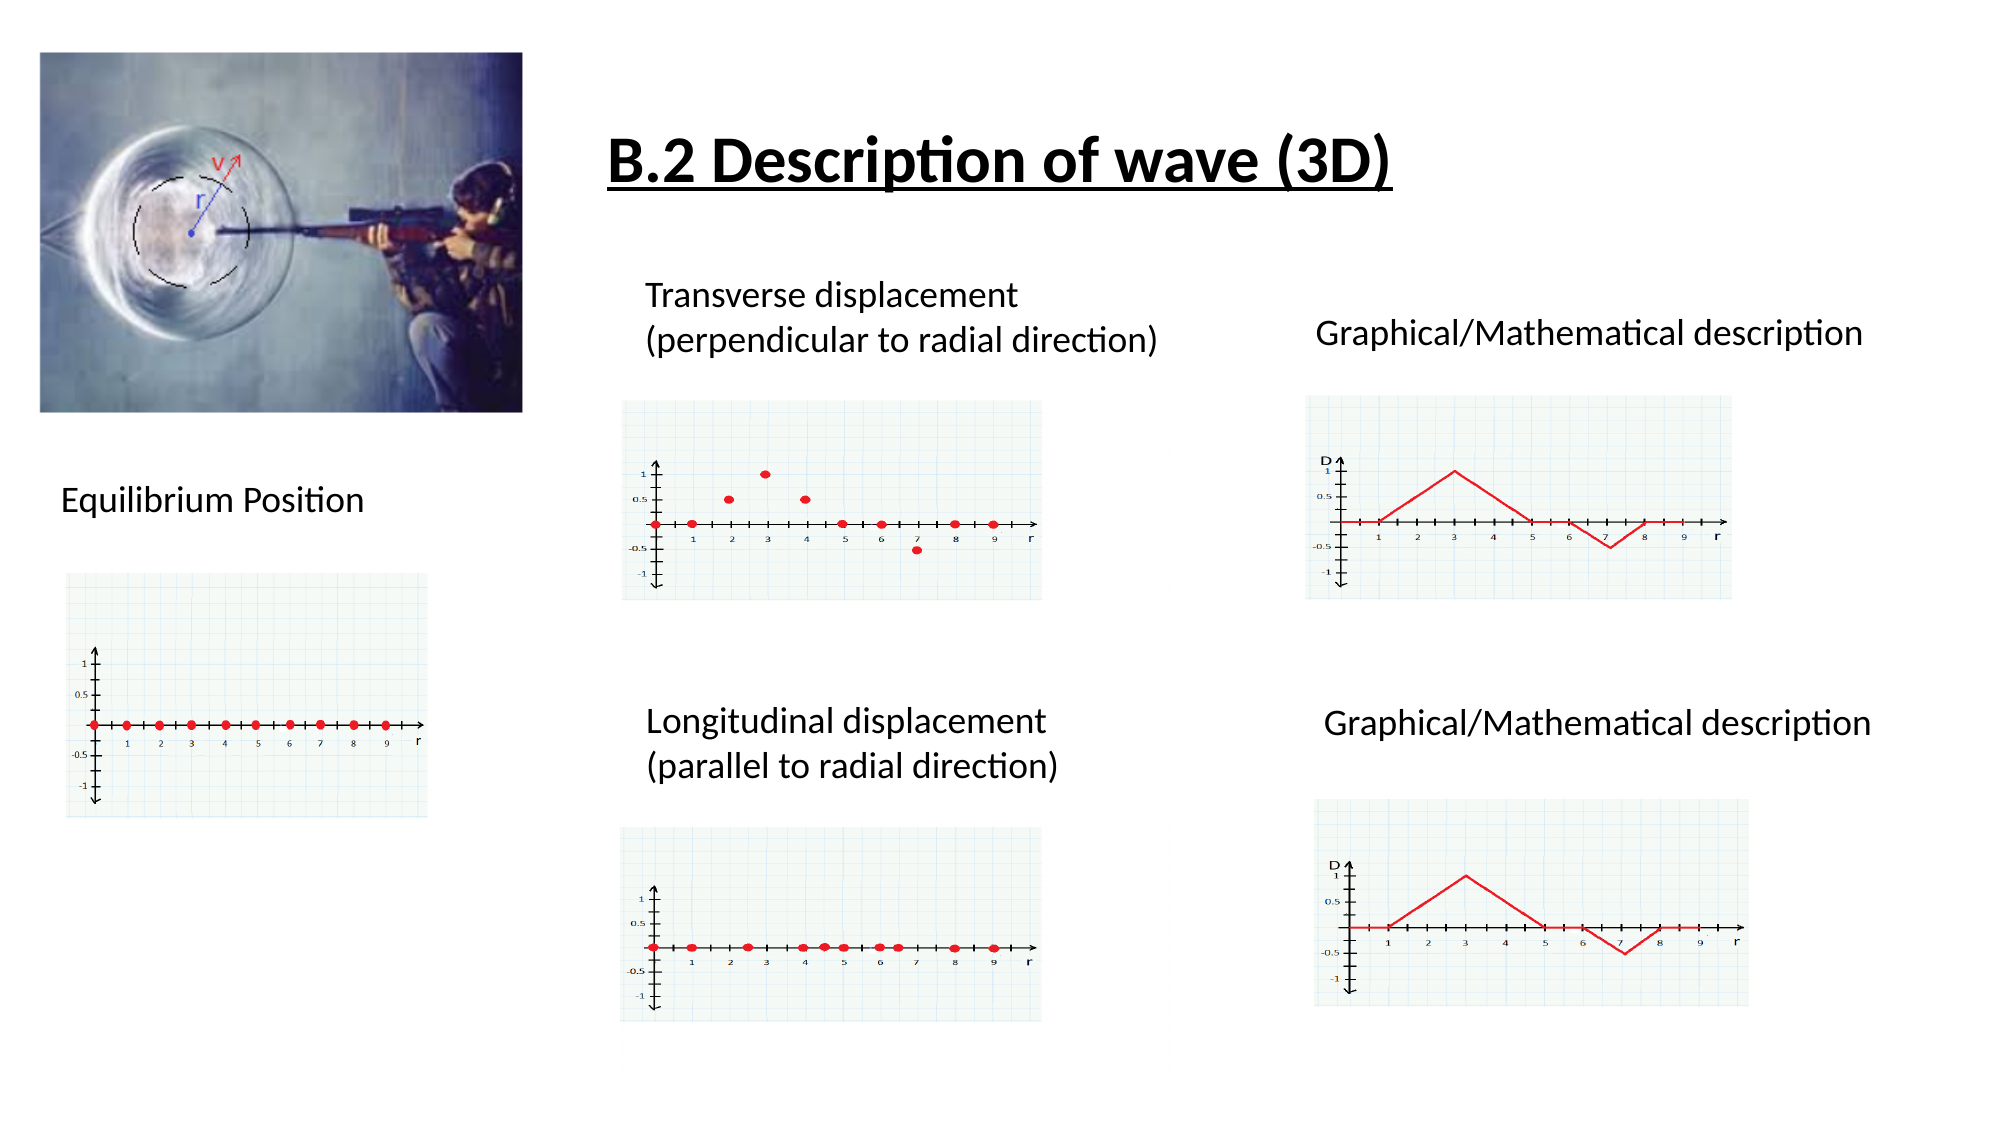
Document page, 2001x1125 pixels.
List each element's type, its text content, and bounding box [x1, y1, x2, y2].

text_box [1313, 787, 1883, 1061]
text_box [34, 48, 540, 424]
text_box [621, 389, 1171, 653]
text_box Equilibrium Position [45, 467, 487, 528]
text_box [1305, 384, 1863, 653]
text_box Graphical/Mathematical description [1300, 300, 1880, 361]
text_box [65, 559, 540, 883]
text_box Transverse displacement (perpendicular to radial direction) [630, 262, 1174, 368]
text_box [619, 816, 1171, 1073]
title B.2 Description of wave (3D) [540, 161, 1750, 205]
text_box Graphical/Mathematical description [1309, 690, 1888, 751]
text_box Longitudinal displacement (parallel to radial direction) [631, 688, 1075, 794]
